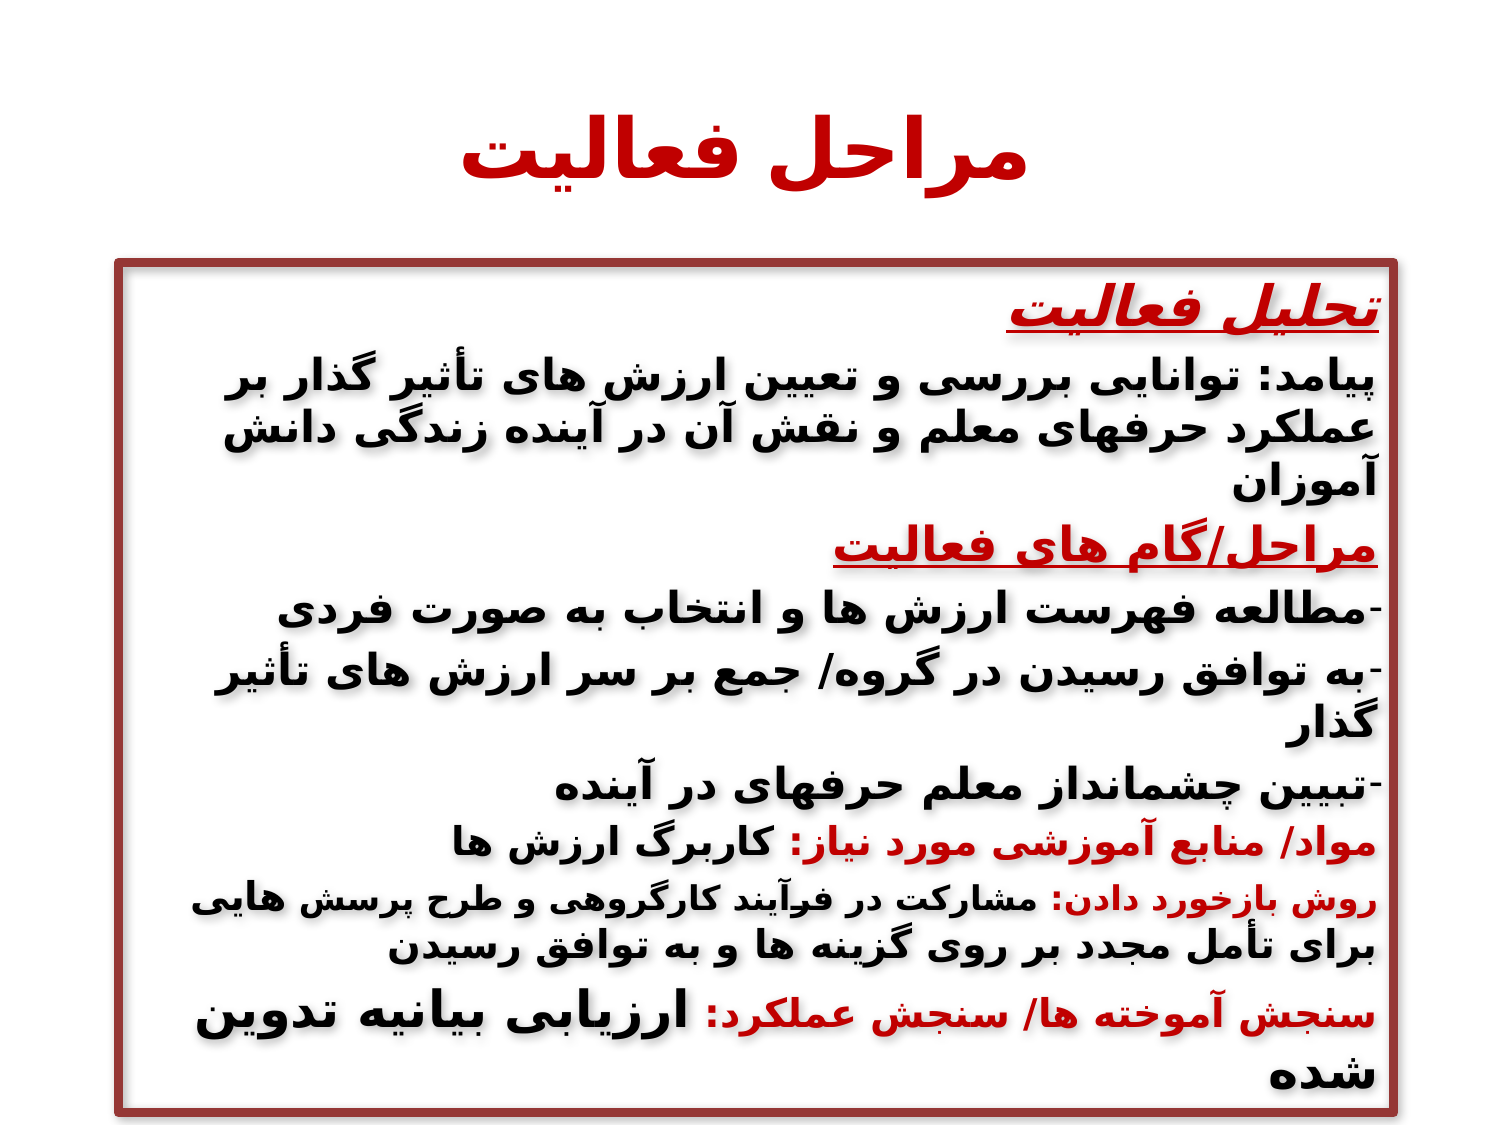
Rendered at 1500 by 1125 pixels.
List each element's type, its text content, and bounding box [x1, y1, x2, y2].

title مراحل فعالیت [118, 87, 1394, 262]
list تحلیل فعالیت پیامد: توانایی بررسی و تعیین ارزش های تأثیر گذار بر عملکرد حرفه‏ای معلم‏ و نقش آن در آینده زندگی دانش آموزان مراحل/گام های فعالیت مطالعه فهرست ارزش ها و انتخاب به صورت فردی به توافق رسیدن در گروه/ جمع بر سر ارزش های تأثیر گذار تبیین چشم‏انداز معلم حرفه‏ای در آینده مواد/ منابع آموزشی مورد نیاز: کاربرگ ارزش ها روش بازخورد دادن: مشارکت در فرآیند کارگروهی و طرح پرسش هایی برای تأمل مجدد بر روی گزینه ها و به توافق رسیدن سنجش آموخته ها/ سنجش عملکرد: ارزیابی بیانیه تدوین شده [118, 262, 1394, 1113]
